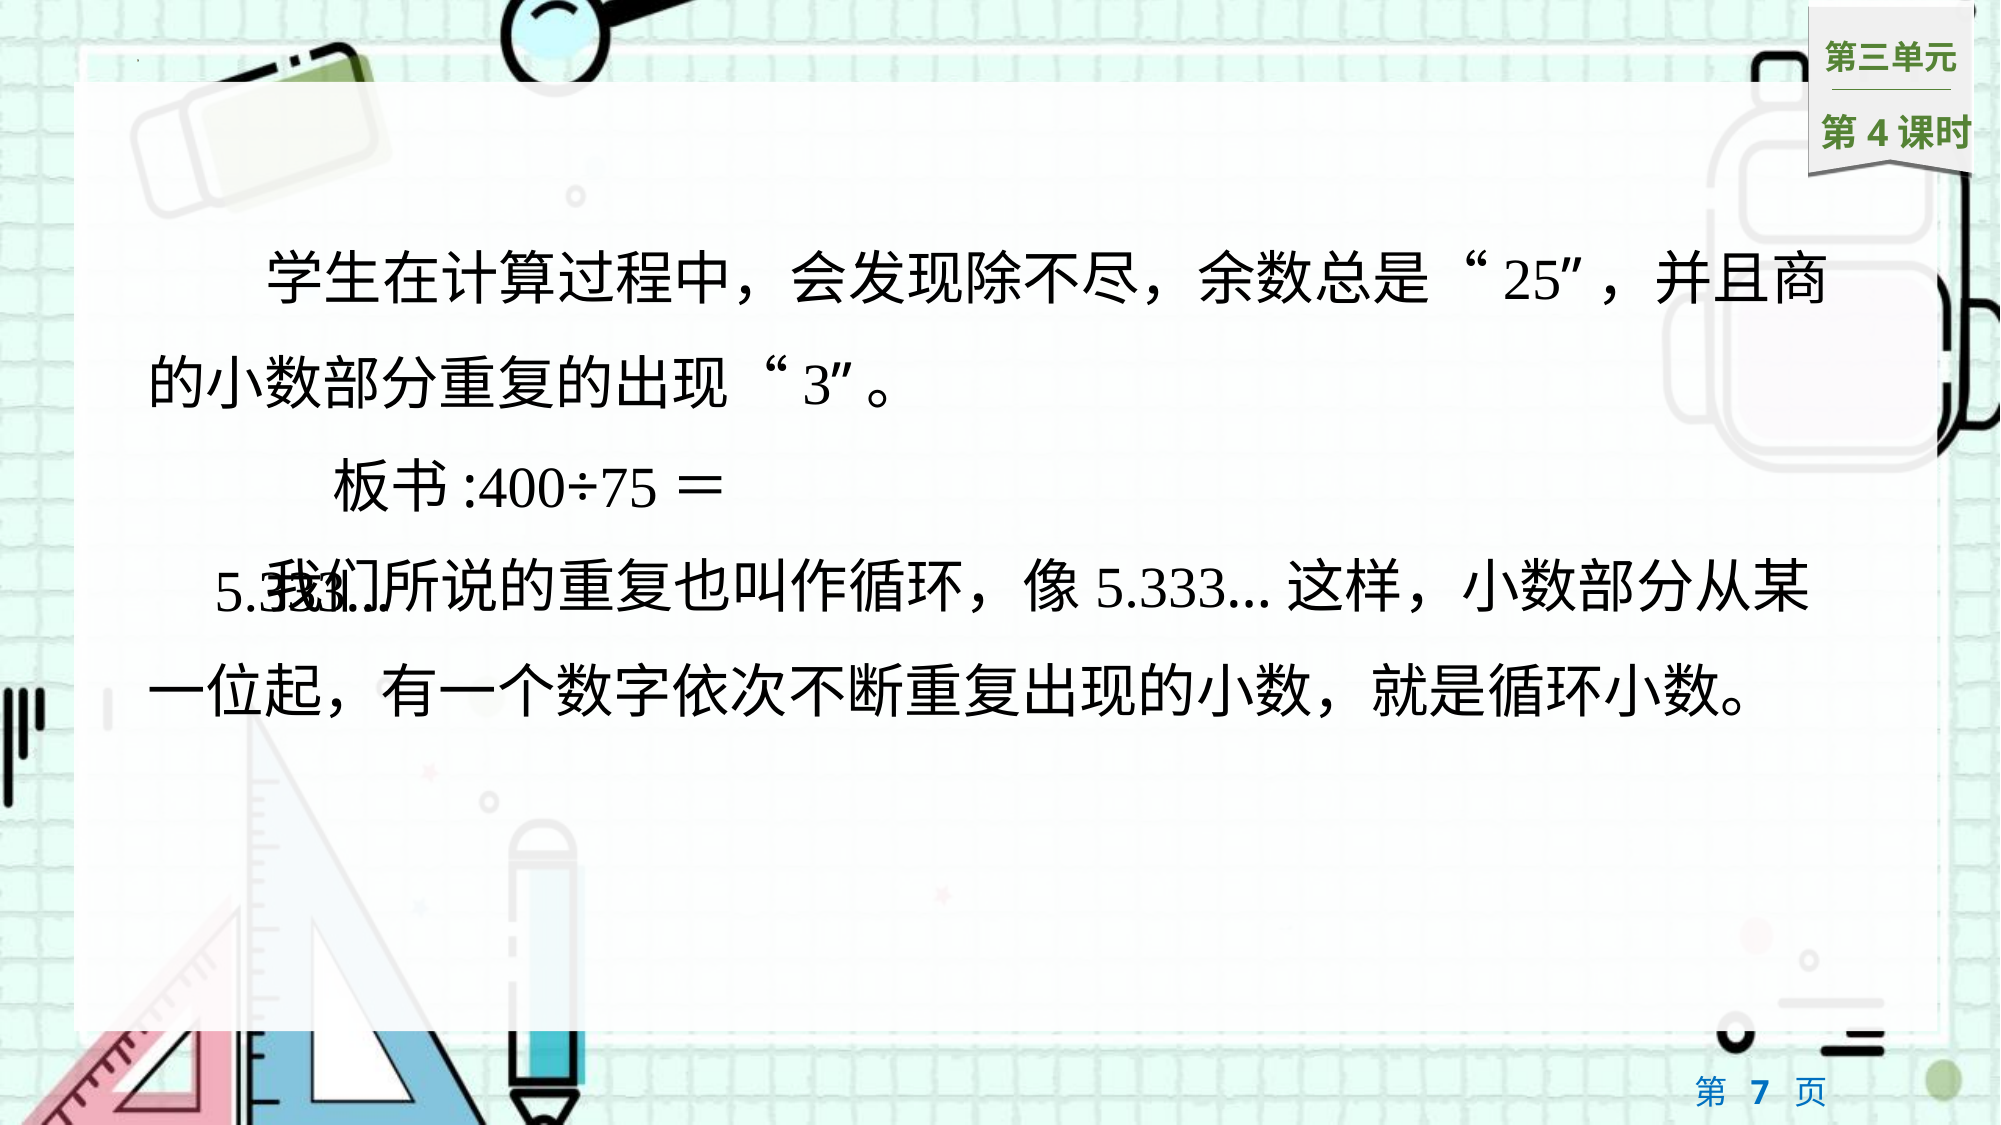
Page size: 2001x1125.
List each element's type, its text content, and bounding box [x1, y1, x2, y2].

text_box 学生在计算过程中，会发现除不尽，余数总是“25”，并且商的小数部分重复的出现“3”。 [147, 206, 1853, 417]
text_box 我们所说的重复也叫作循环，像5.333…这样，小数部分从某一位起，有一个数字依次不断重复出现的小数，就是循环小数。 [147, 514, 1853, 725]
text_box 板书:400÷75＝5.333… [214, 413, 804, 514]
picture [1938, 168, 1971, 176]
picture [0, 0, 2000, 1125]
